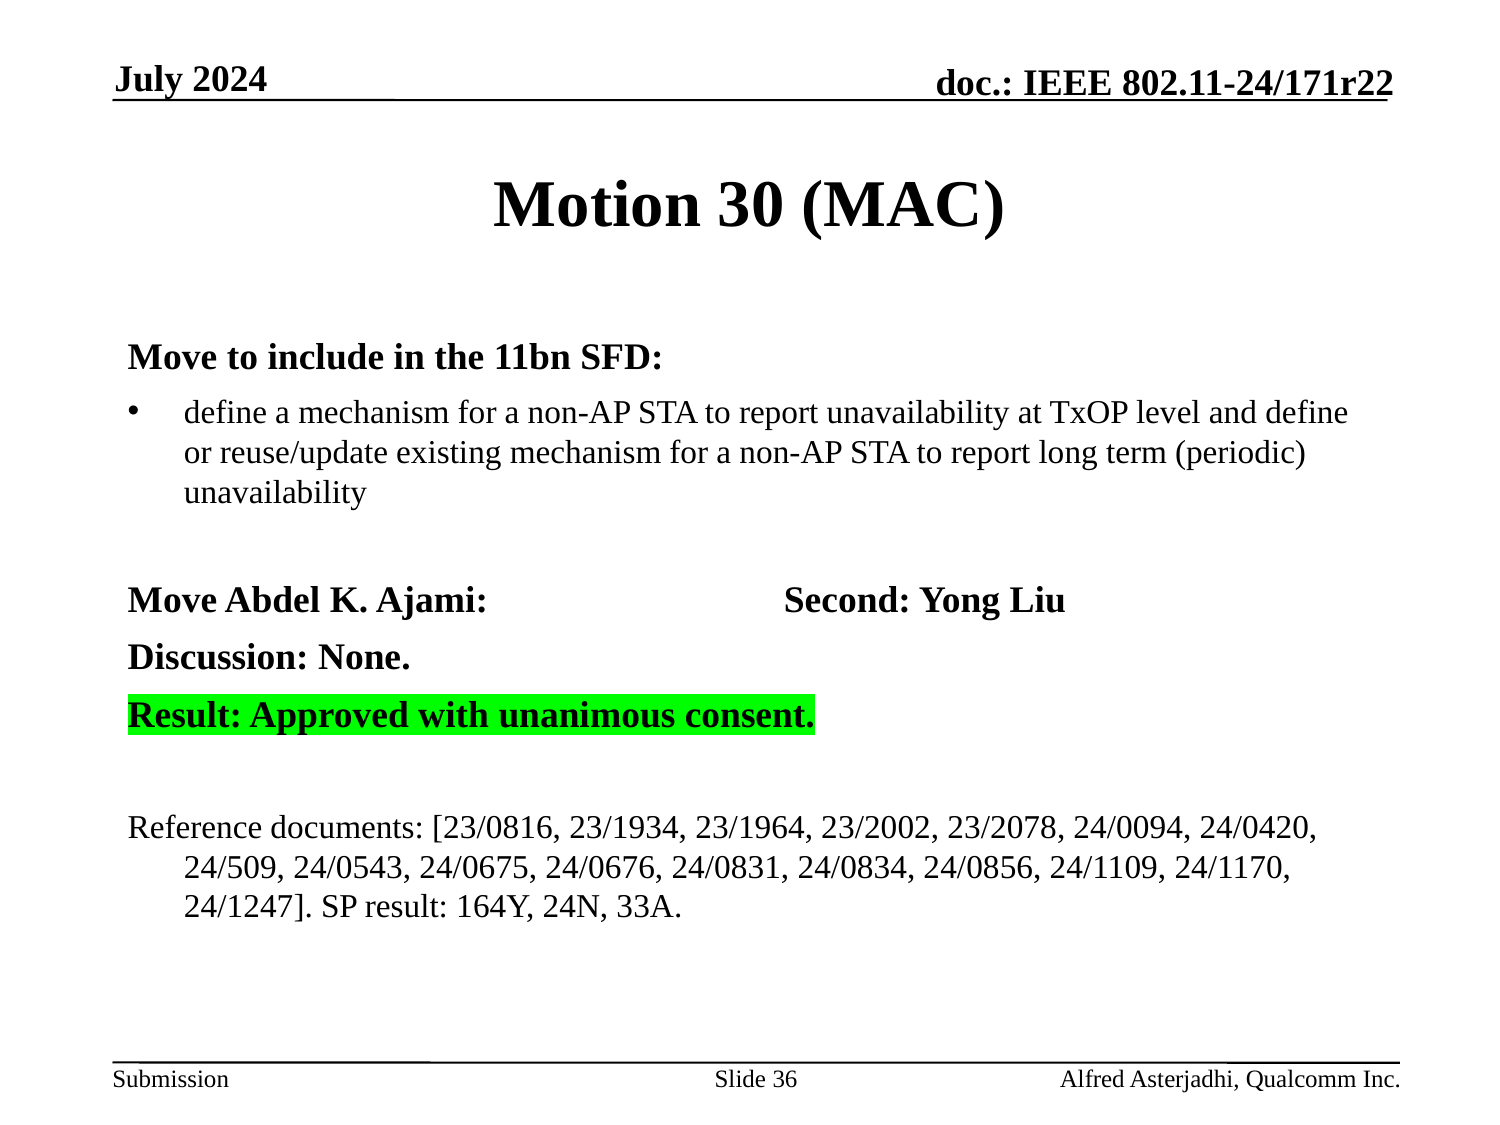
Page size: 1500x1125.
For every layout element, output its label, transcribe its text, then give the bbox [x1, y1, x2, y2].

slide_number Slide 36 [712, 1061, 800, 1123]
footer Alfred Asterjadhi, Qualcomm Inc. [878, 1061, 1402, 1093]
list Move to include in the 11bn SFD: define a mechanism for a non-AP STA to report unavailability at TxOP level and define or reuse/update existing mechanism for a non-AP STA to report long term (periodic) unavailability Move Abdel K. Ajami: Second: Yong Liu Discussion: None. Result: Approved with unanimous consent. Reference documents: [23/0816, 23/1934, 23/1964, 23/2002, 23/2078, 24/0094, 24/0420, 24/509, 24/0543, 24/0675, 24/0676, 24/0831, 24/0834, 24/0856, 24/1109, 24/1170, 24/1247]. SP result: 164Y, 24N, 33A. [112, 324, 1388, 1000]
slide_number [114, 54, 423, 100]
title Motion 30 (MAC) [112, 112, 1388, 288]
